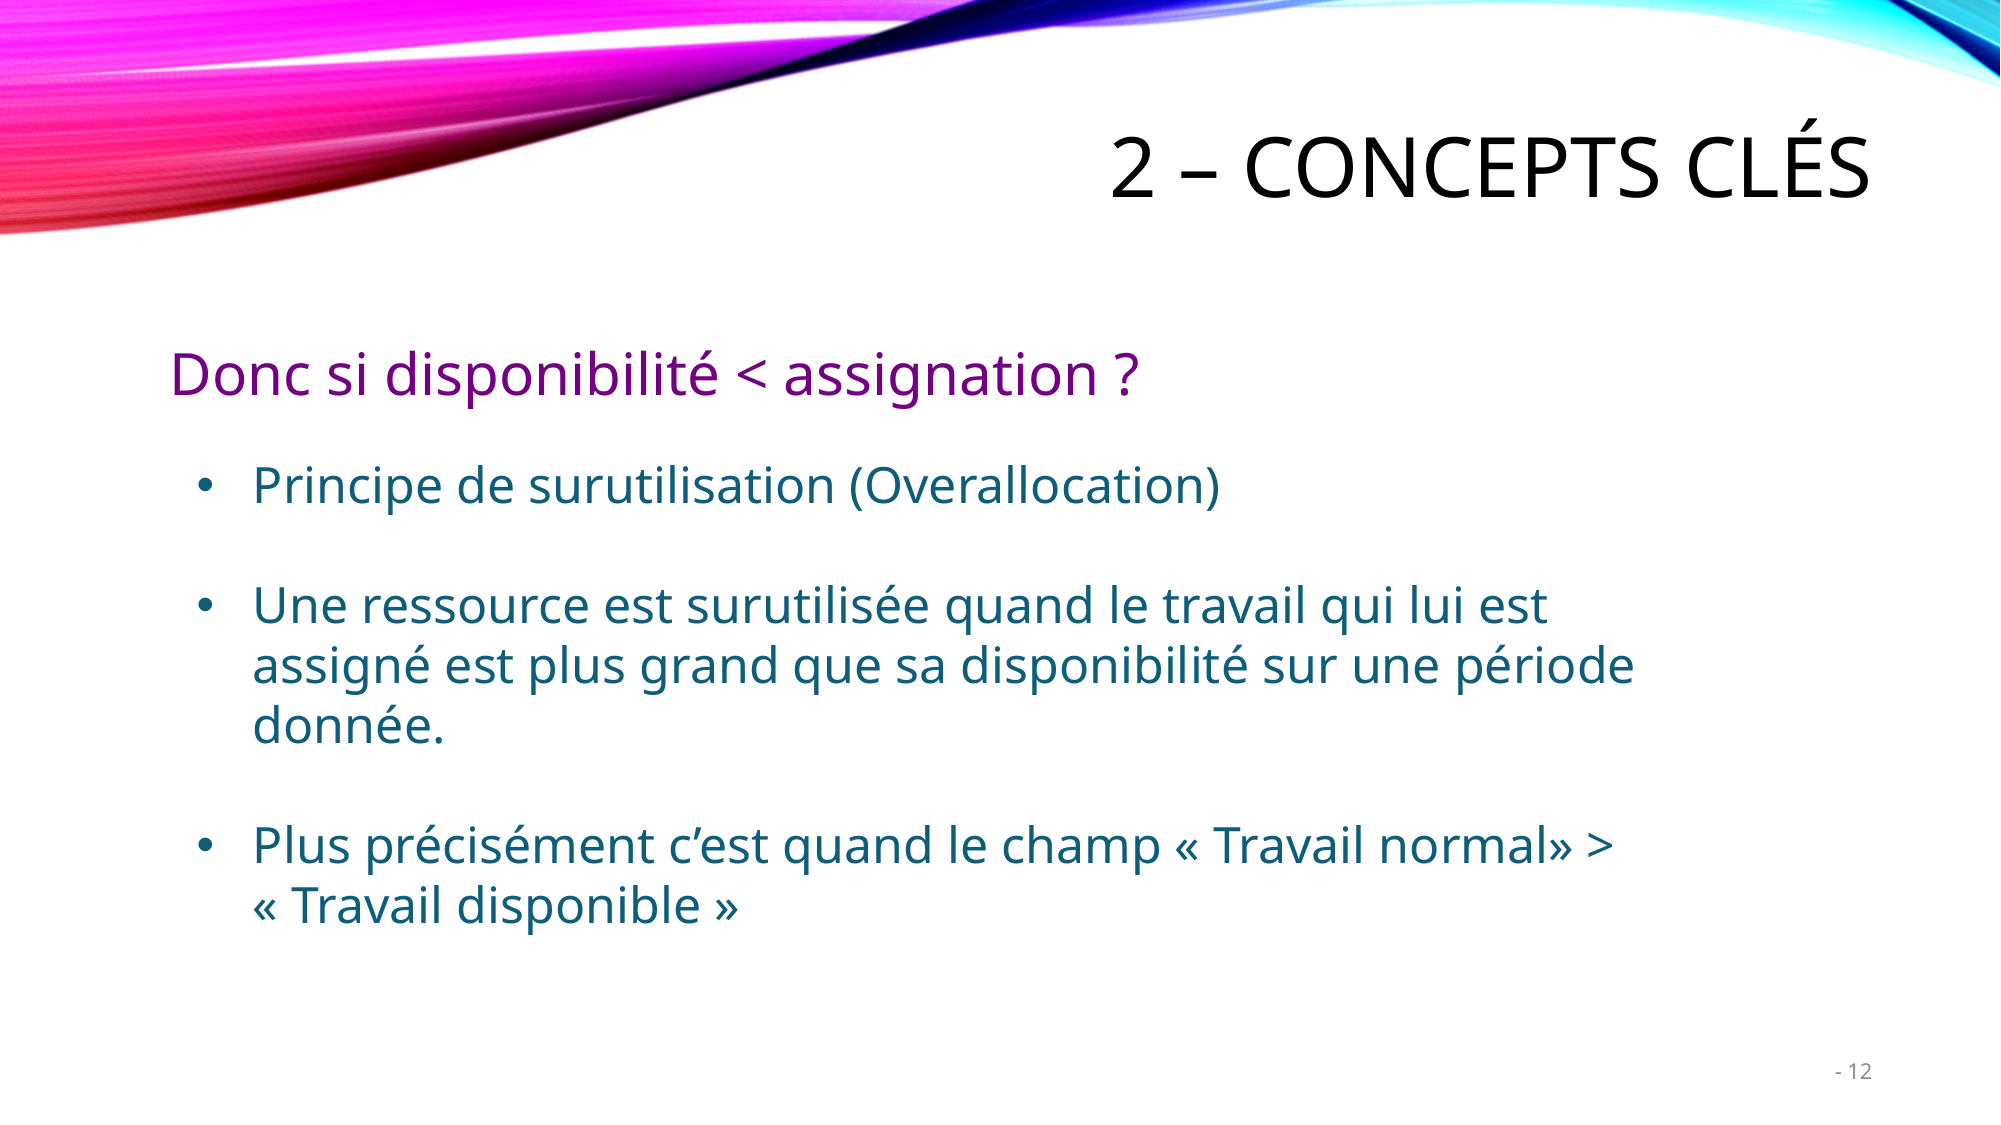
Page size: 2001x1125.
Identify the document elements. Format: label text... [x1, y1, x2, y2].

text_box Principe de surutilisation (Overallocation) Une ressource est surutilisée quand le travail qui lui est assigné est plus grand que sa disponibilité sur une période donnée. Plus précisément c’est quand le champ « Travail normal» > « Travail disponible » [181, 446, 1696, 942]
slide_number 12 [1808, 1042, 1888, 1103]
picture [1890, 0, 2000, 75]
text_box Donc si disponibilité < assignation ? [154, 259, 1841, 415]
picture [0, 0, 2000, 237]
picture [1910, 0, 2000, 45]
title 2 – Concepts clés [638, 64, 1888, 277]
